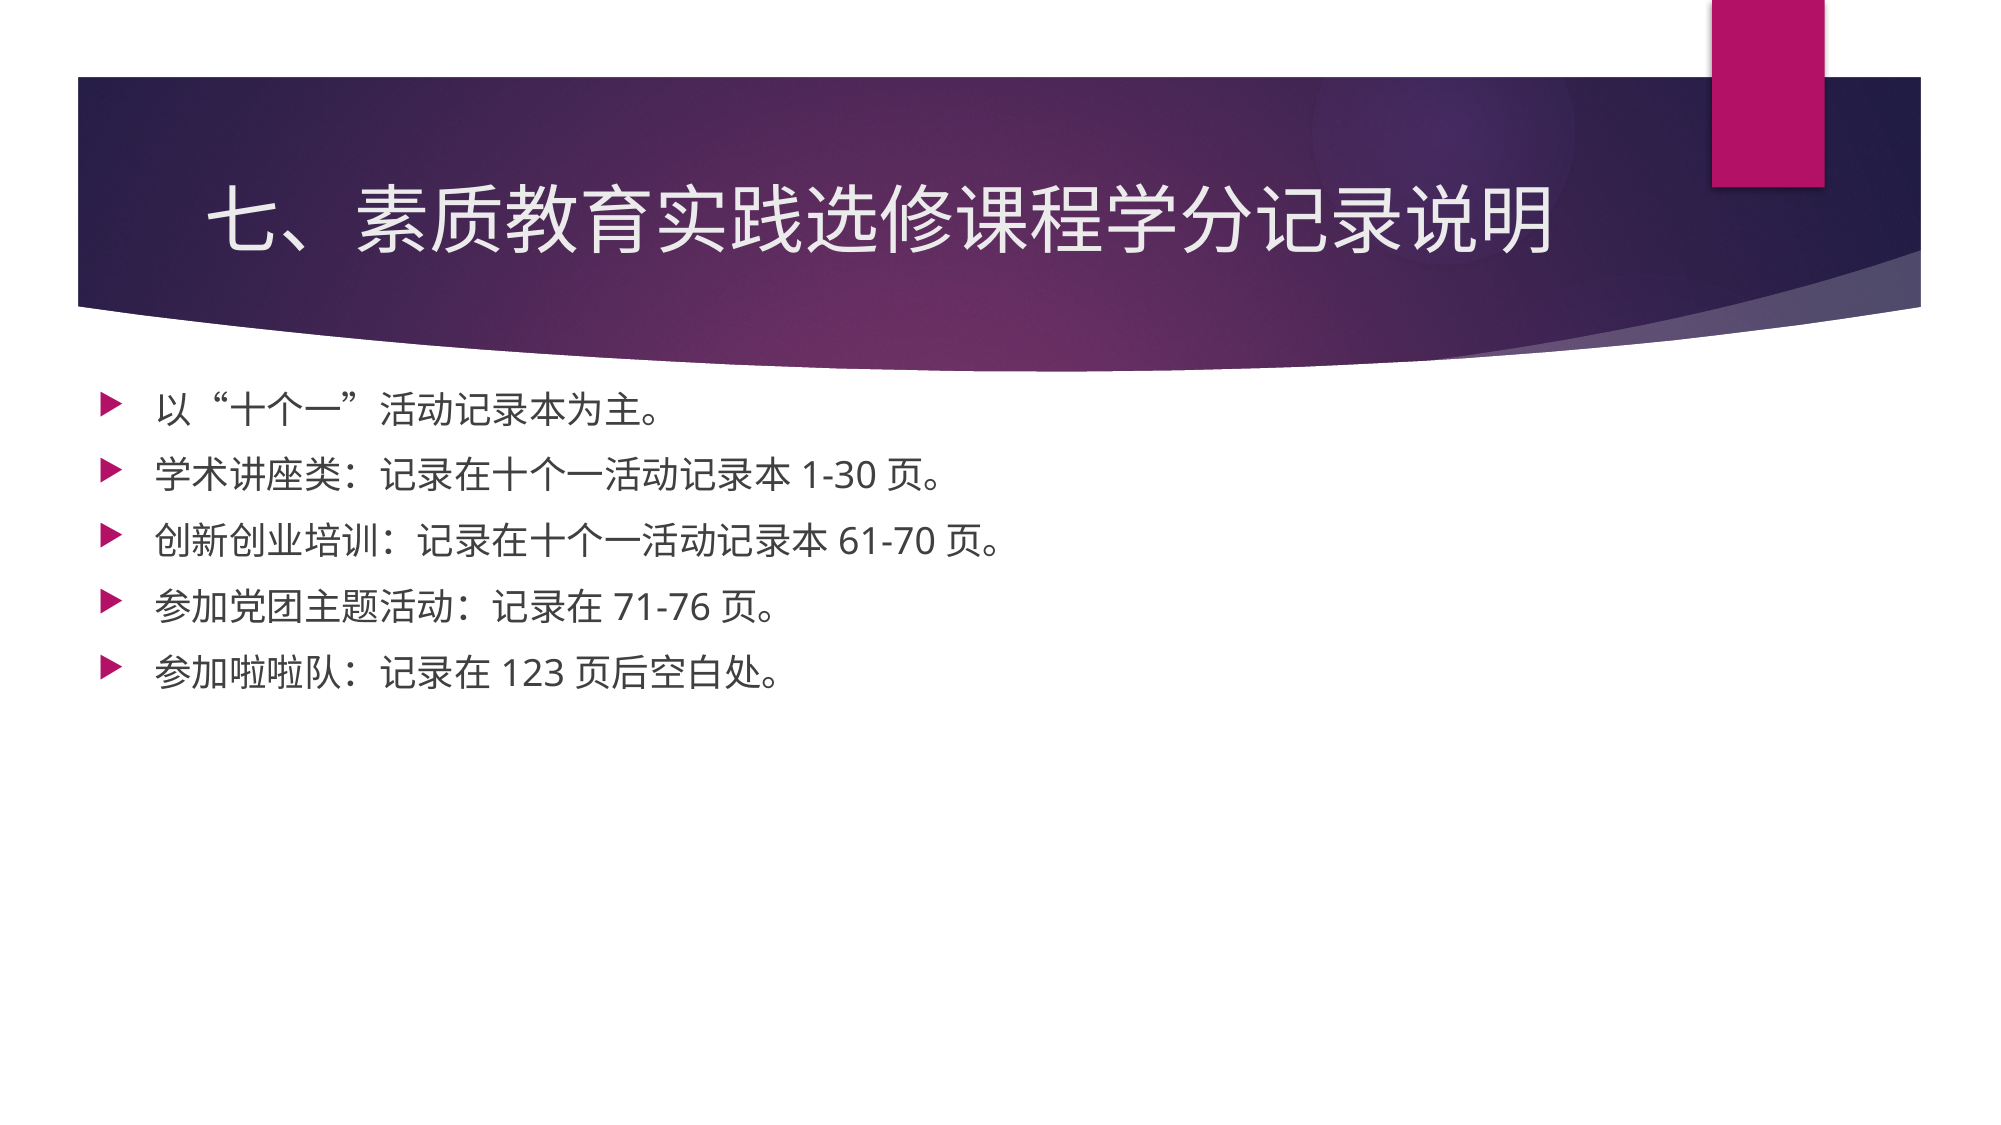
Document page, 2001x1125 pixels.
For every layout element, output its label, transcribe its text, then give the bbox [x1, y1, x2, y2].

title 七、素质教育实践选修课程学分记录说明 [189, 159, 1627, 276]
list 以“十个一”活动记录本为主。 学术讲座类：记录在十个一活动记录本1-30页。 创新创业培训：记录在十个一活动记录本61-70页。 参加党团主题活动：记录在71-76页。 参加啦啦队：记录在123页后空白处。 [82, 378, 1915, 1074]
